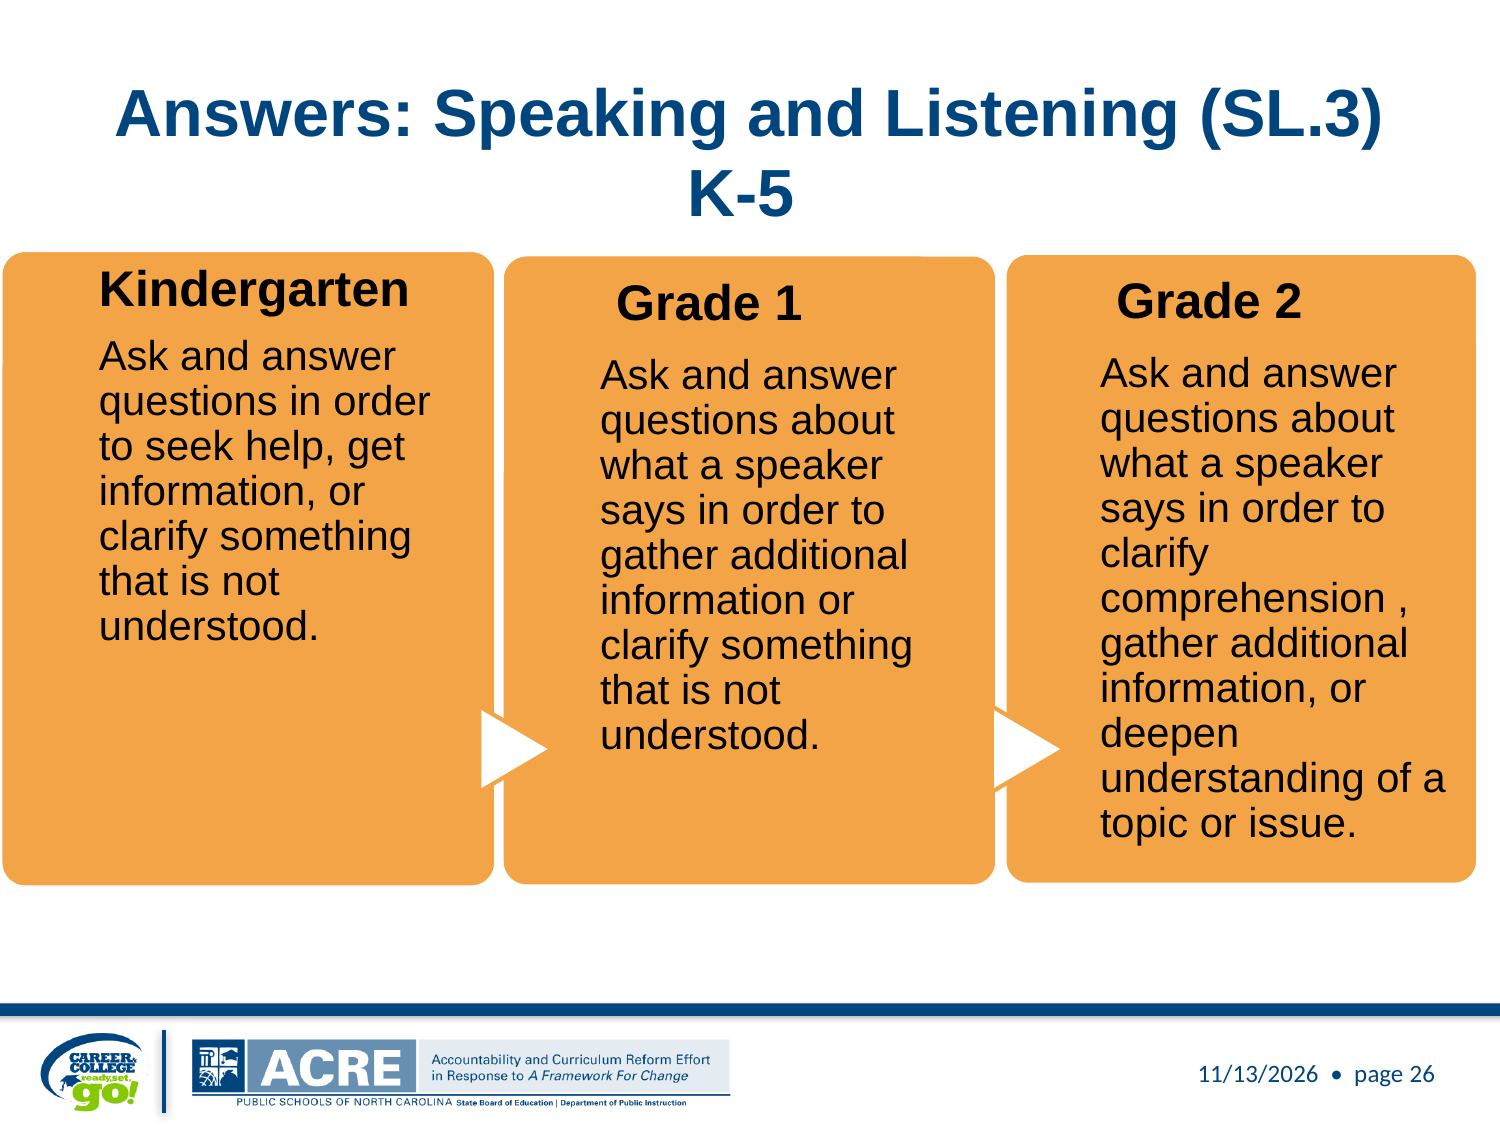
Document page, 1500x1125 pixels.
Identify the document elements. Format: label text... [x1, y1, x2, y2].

picture [174, 1017, 744, 1125]
picture [37, 1029, 152, 1115]
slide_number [1137, 1042, 1450, 1103]
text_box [0, 149, 1500, 988]
title Answers: Speaking and Listening (SL.3) K-5 [74, 62, 1426, 148]
